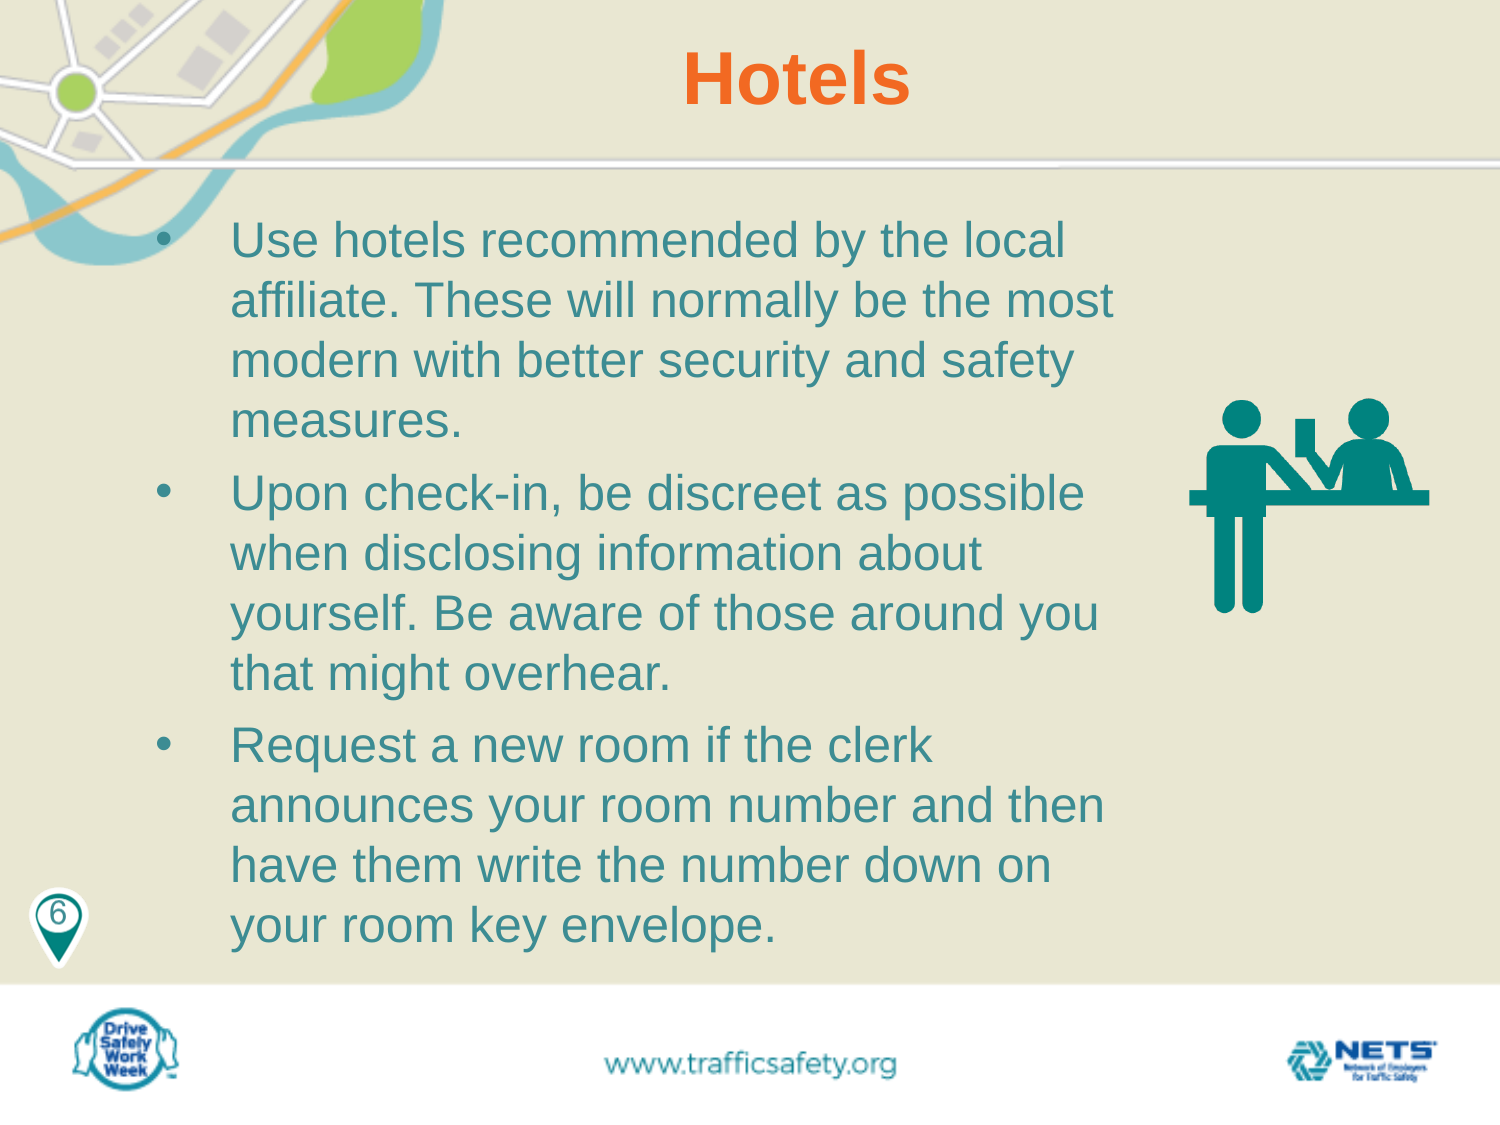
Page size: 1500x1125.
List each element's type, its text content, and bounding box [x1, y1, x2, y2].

title Hotels [0, 0, 920, 151]
picture [0, 0, 1500, 1125]
list Use hotels recommended by the local affiliate. These will normally be the most modern with better security and safety measures. Upon check-in, be discreet as possible when disclosing information about yourself. Be aware of those around you that might overhear. Request a new room if the clerk announces your room number and then have them write the number down on your room key envelope. [147, 200, 1169, 858]
